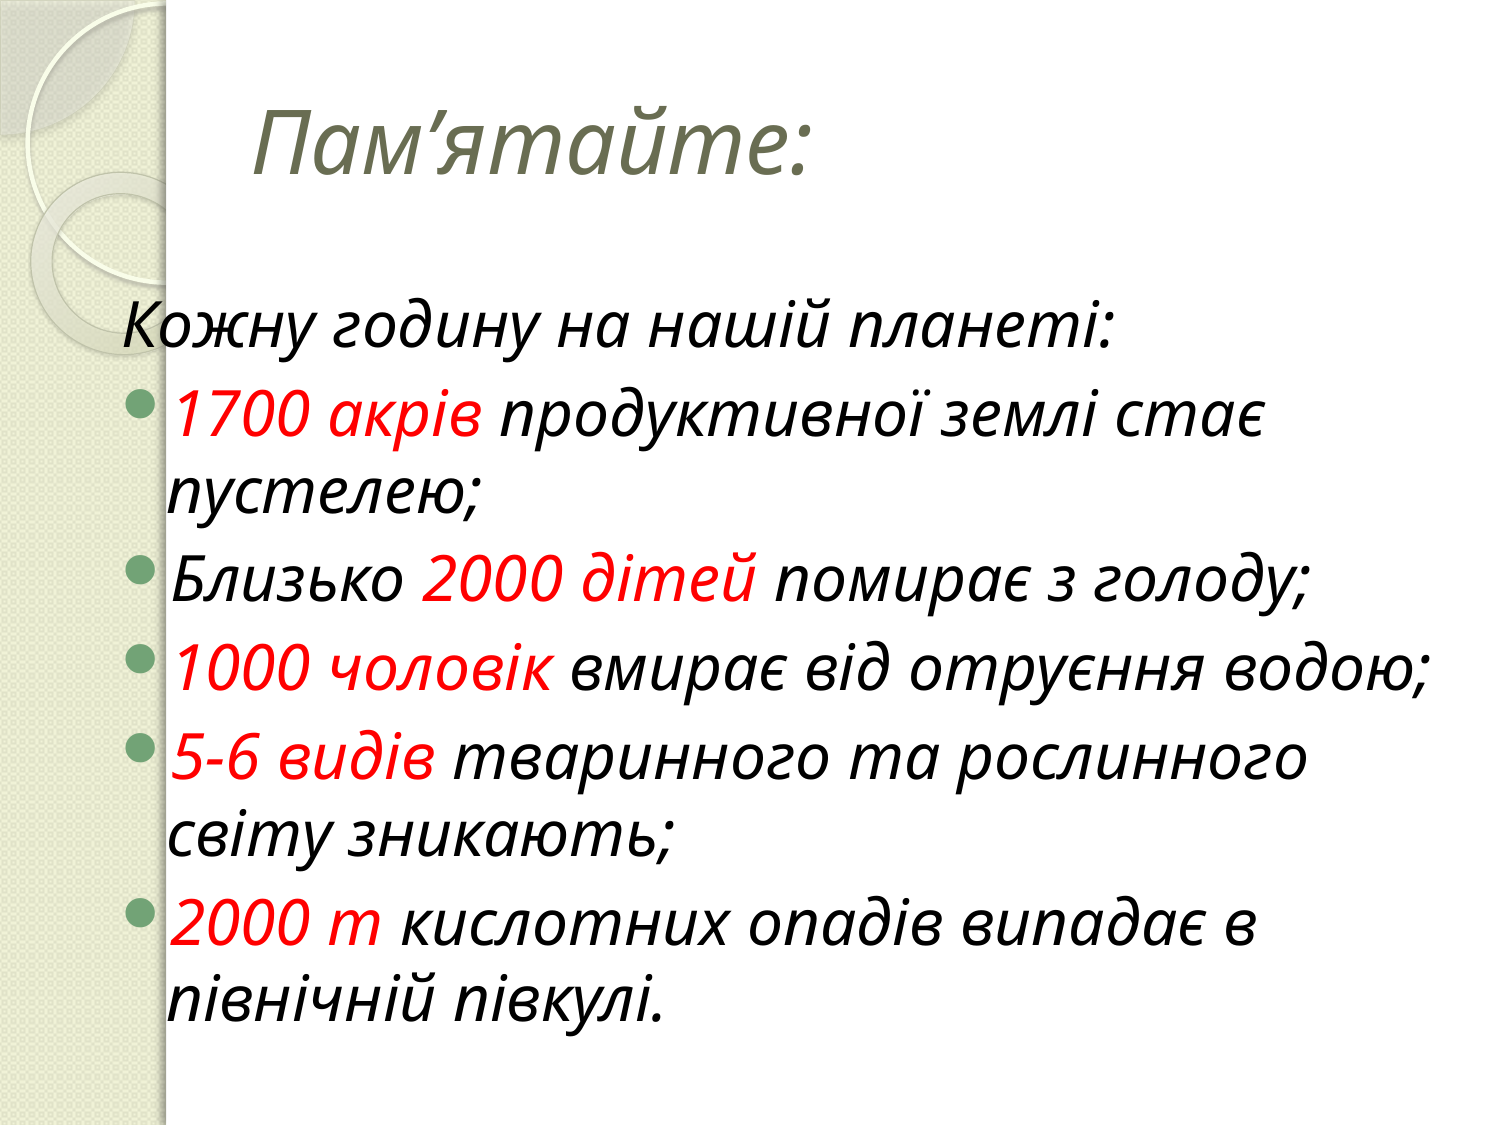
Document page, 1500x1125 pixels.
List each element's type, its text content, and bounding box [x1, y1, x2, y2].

title Пам’ятайте: [235, 45, 1466, 187]
list Кожну годину на нашій планеті: 1700 акрів продуктивної землі стає пустелею; Близько 2000 дітей помирає з голоду; 1000 чоловік вмирає від отруєння водою; 5-6 видів тваринного та рослинного світу зникають; 2000 т кислотних опадів випадає в північній півкулі. [93, 187, 1466, 1090]
